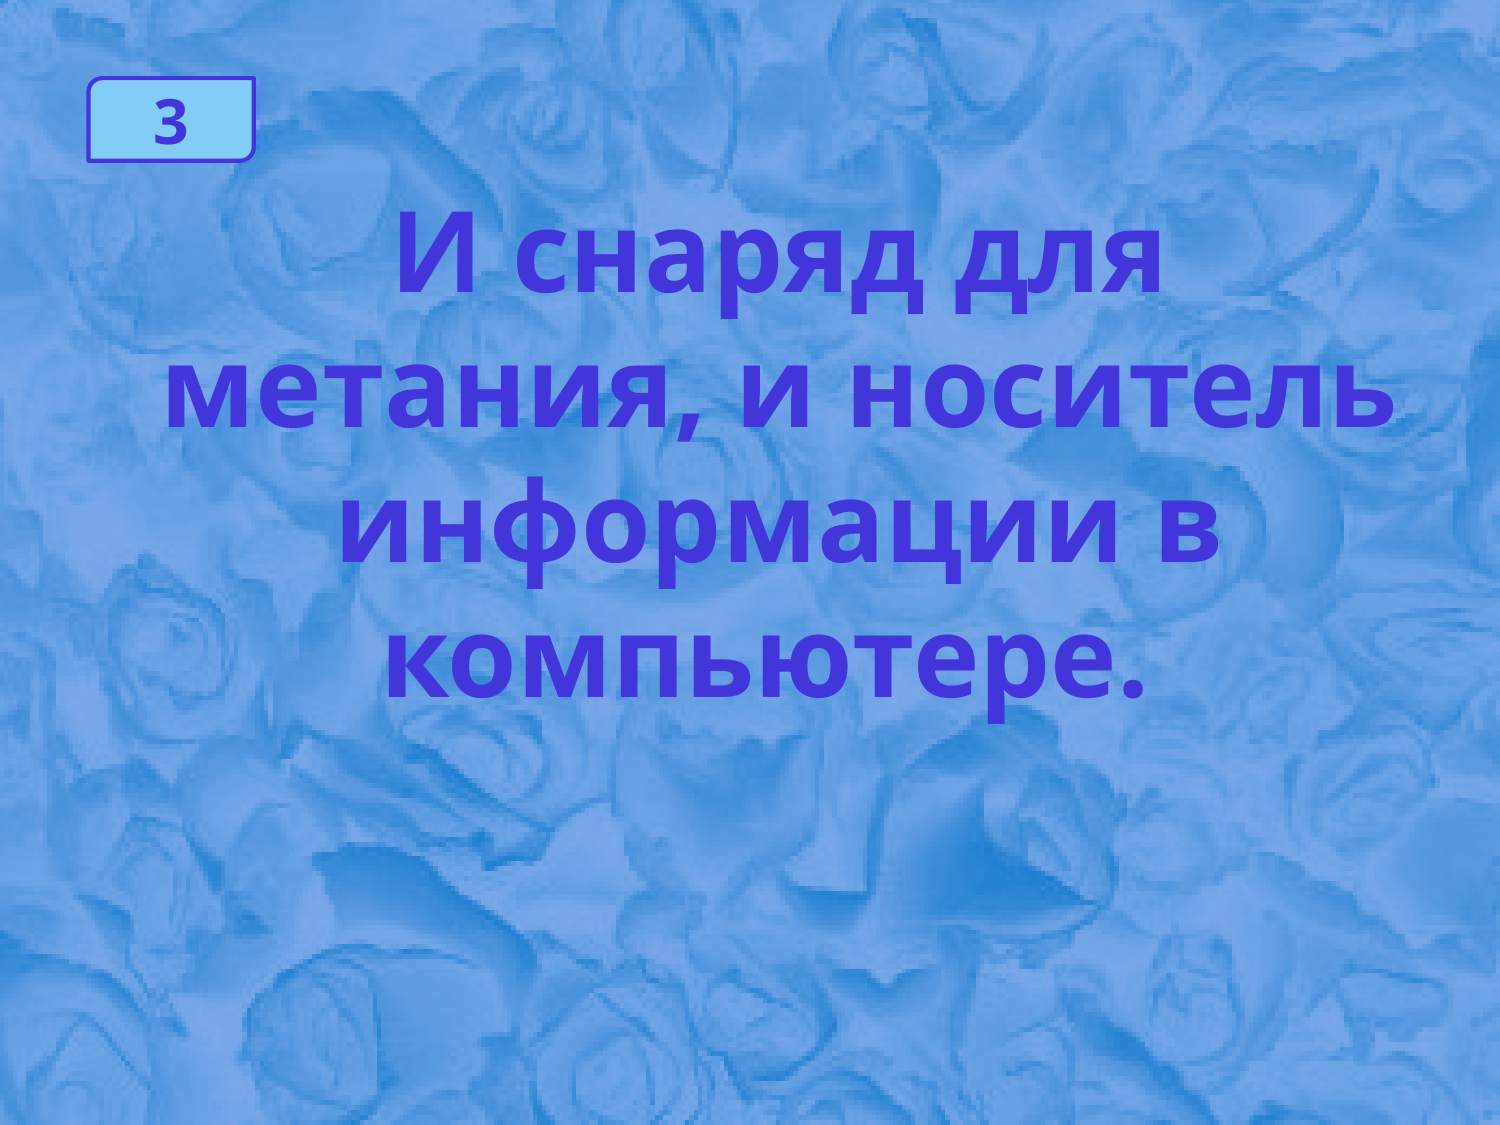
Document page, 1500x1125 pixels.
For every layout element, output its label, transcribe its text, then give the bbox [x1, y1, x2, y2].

text_box И снаряд для метания, и носитель информации в компьютере. [112, 172, 1447, 728]
text_box 3 [86, 76, 256, 163]
